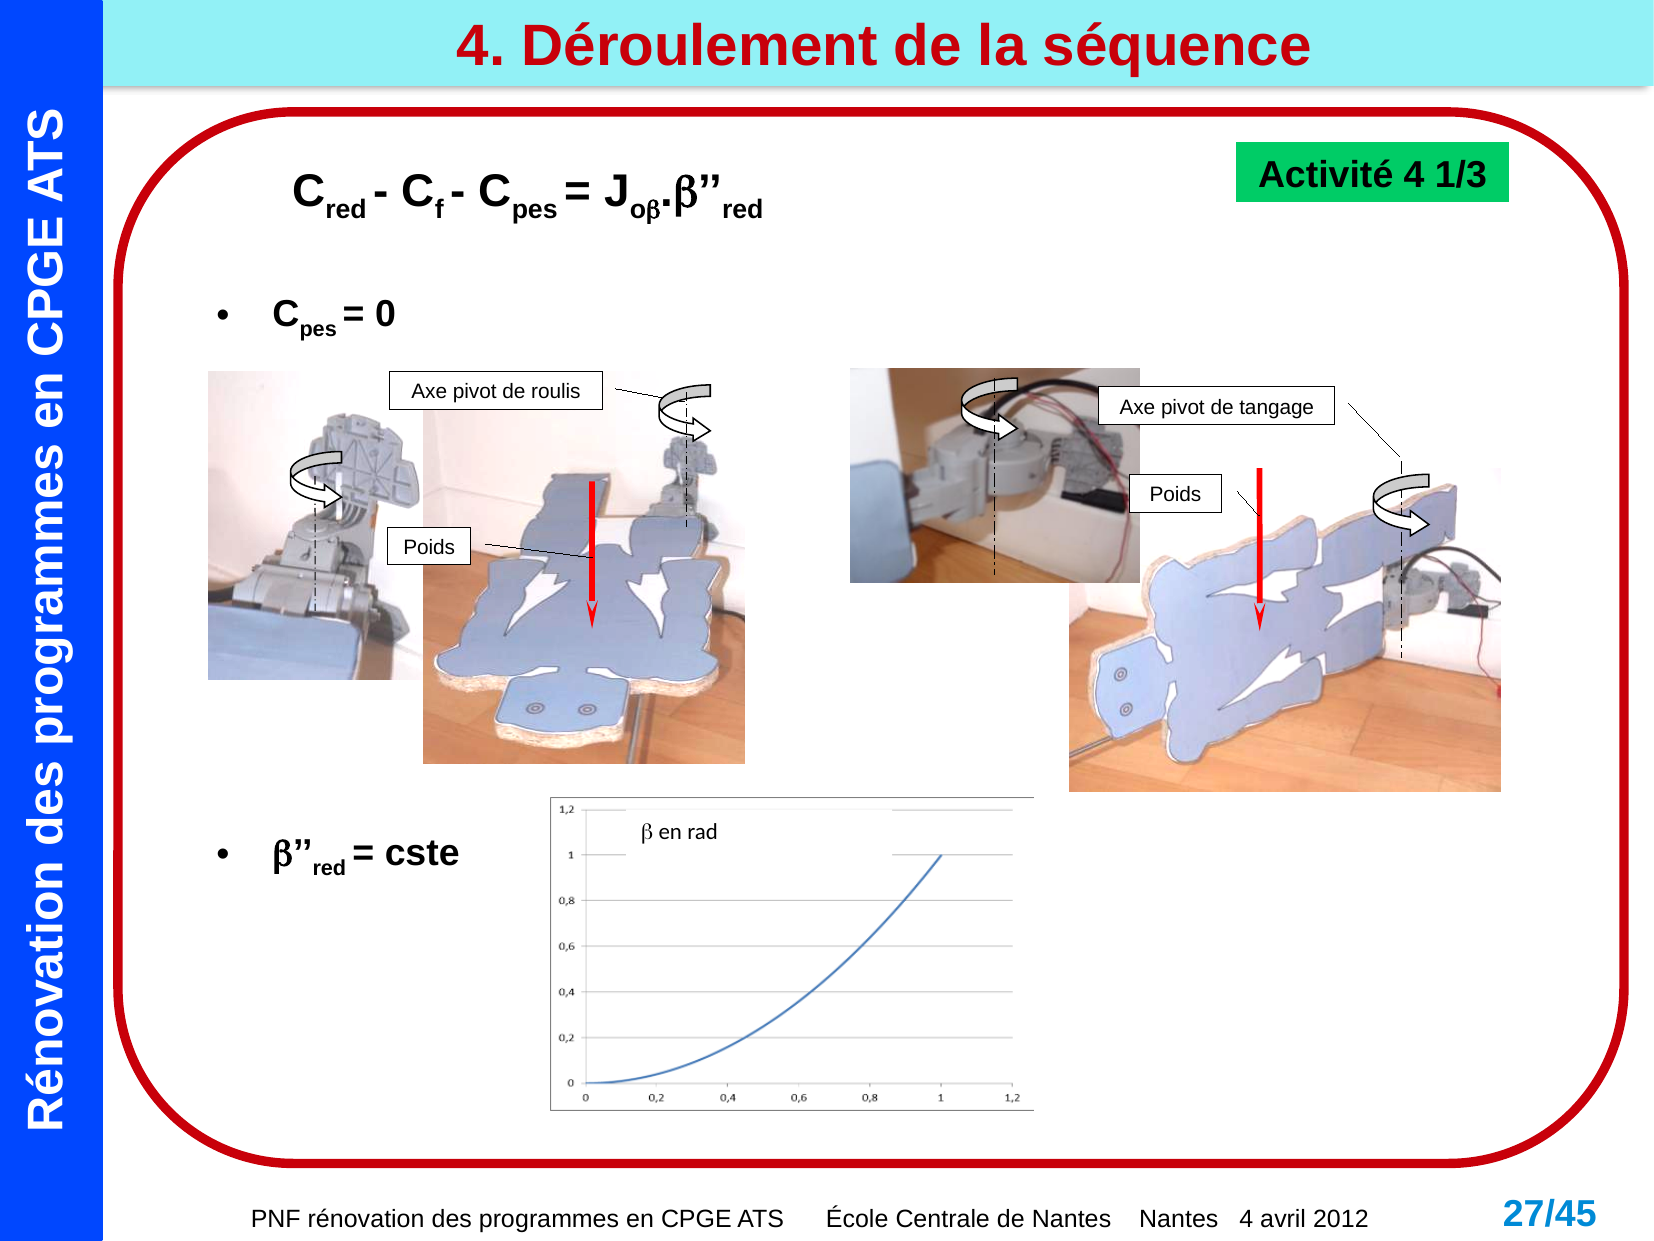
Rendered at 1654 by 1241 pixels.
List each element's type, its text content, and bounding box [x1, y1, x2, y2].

text_box Activité 4 1/3 [1236, 142, 1509, 202]
text_box [115, 109, 1627, 1166]
text_box Cred - Cf - Cpes = Job.b’’red [277, 153, 999, 231]
picture [550, 797, 1034, 1111]
text_box b’’red = cste [201, 820, 504, 887]
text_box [201, 369, 746, 765]
text_box Cpes = 0 [201, 281, 556, 348]
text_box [850, 357, 1501, 792]
text_box 4. Déroulement de la séquence [442, 0, 1328, 85]
